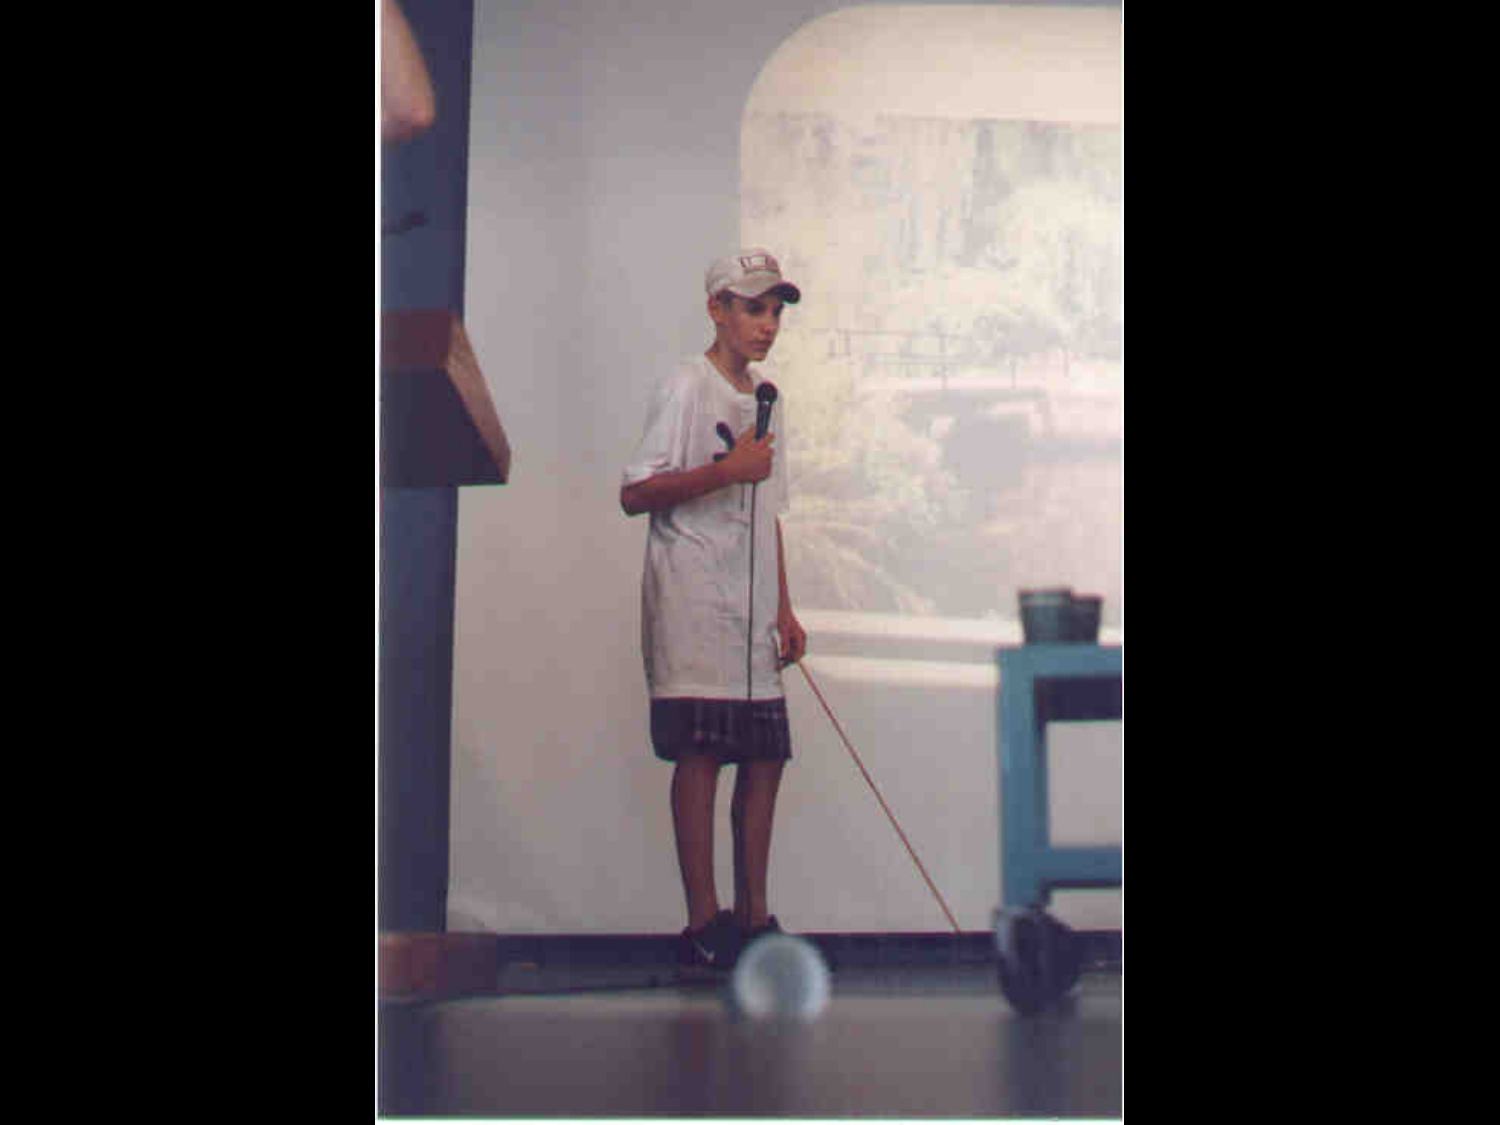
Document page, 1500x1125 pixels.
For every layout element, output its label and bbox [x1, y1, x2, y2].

picture [375, 0, 1125, 1125]
